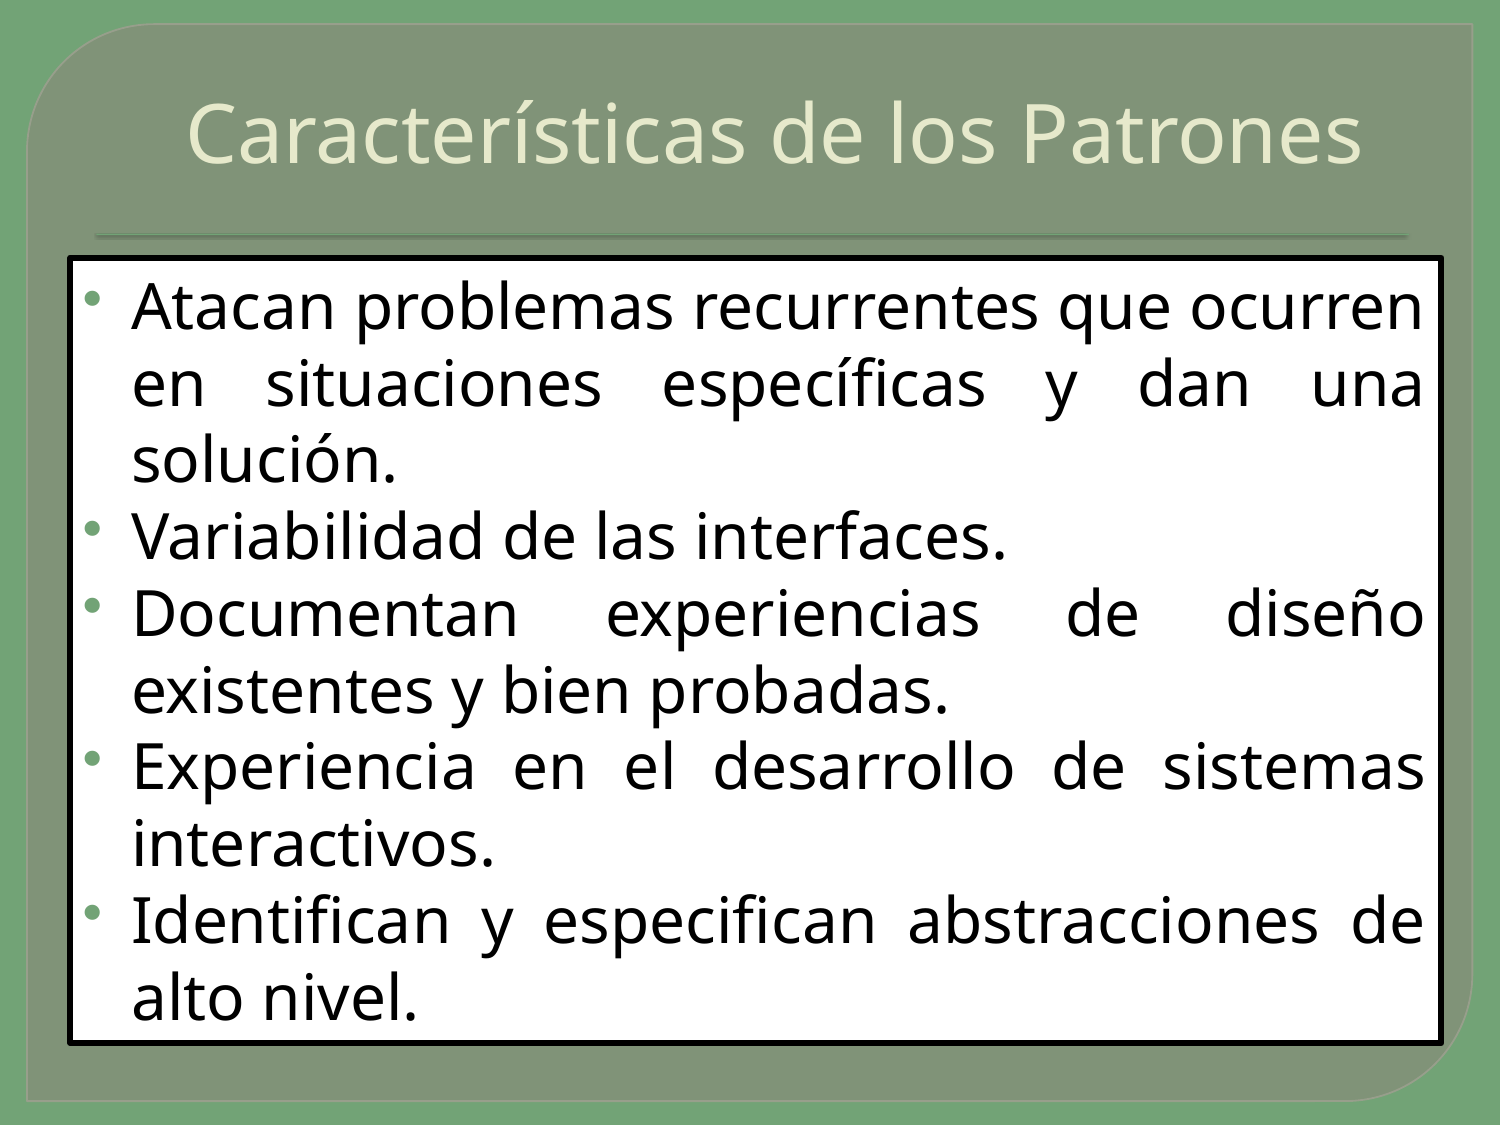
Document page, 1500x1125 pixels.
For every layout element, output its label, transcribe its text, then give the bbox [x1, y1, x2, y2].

title Características de los Patrones [105, 0, 1381, 188]
list Atacan problemas recurrentes que ocurren en situaciones específicas y dan una solución. Variabilidad de las interfaces. Documentan experiencias de diseño existentes y bien probadas. Experiencia en el desarrollo de sistemas interactivos. Identifican y especifican abstracciones de alto nivel. [67, 255, 1444, 1046]
